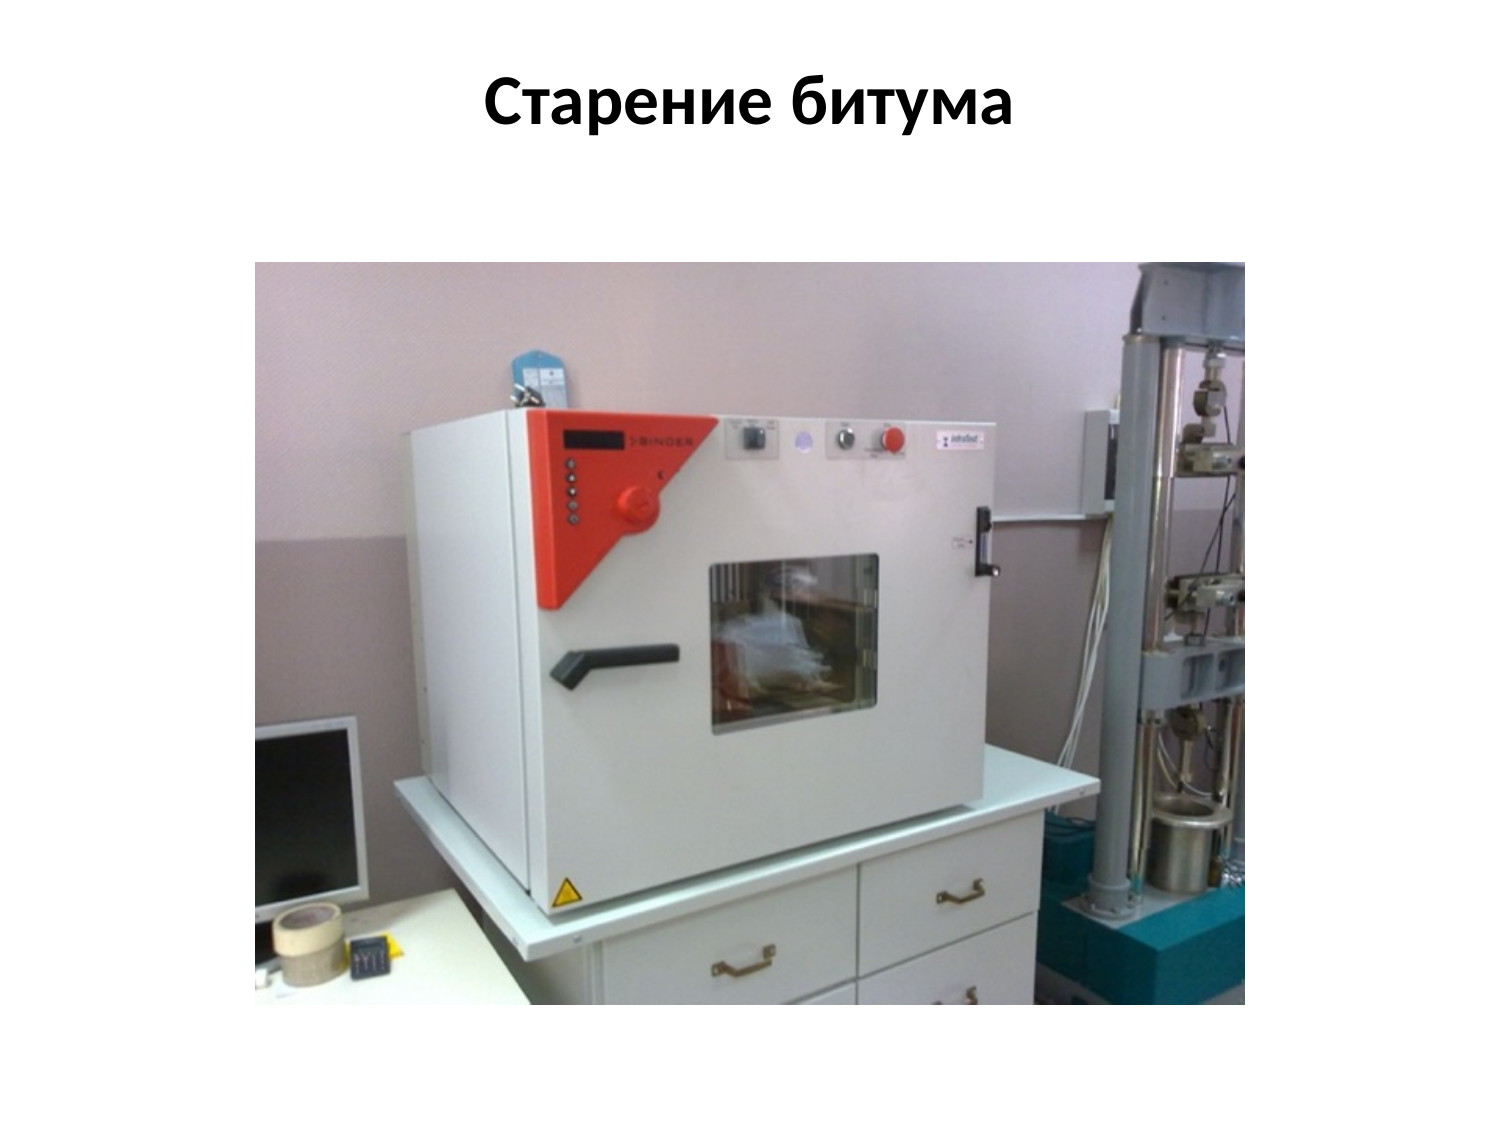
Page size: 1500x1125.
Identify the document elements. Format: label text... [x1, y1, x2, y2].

title Старение битума [75, 45, 1425, 233]
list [254, 262, 1246, 1006]
